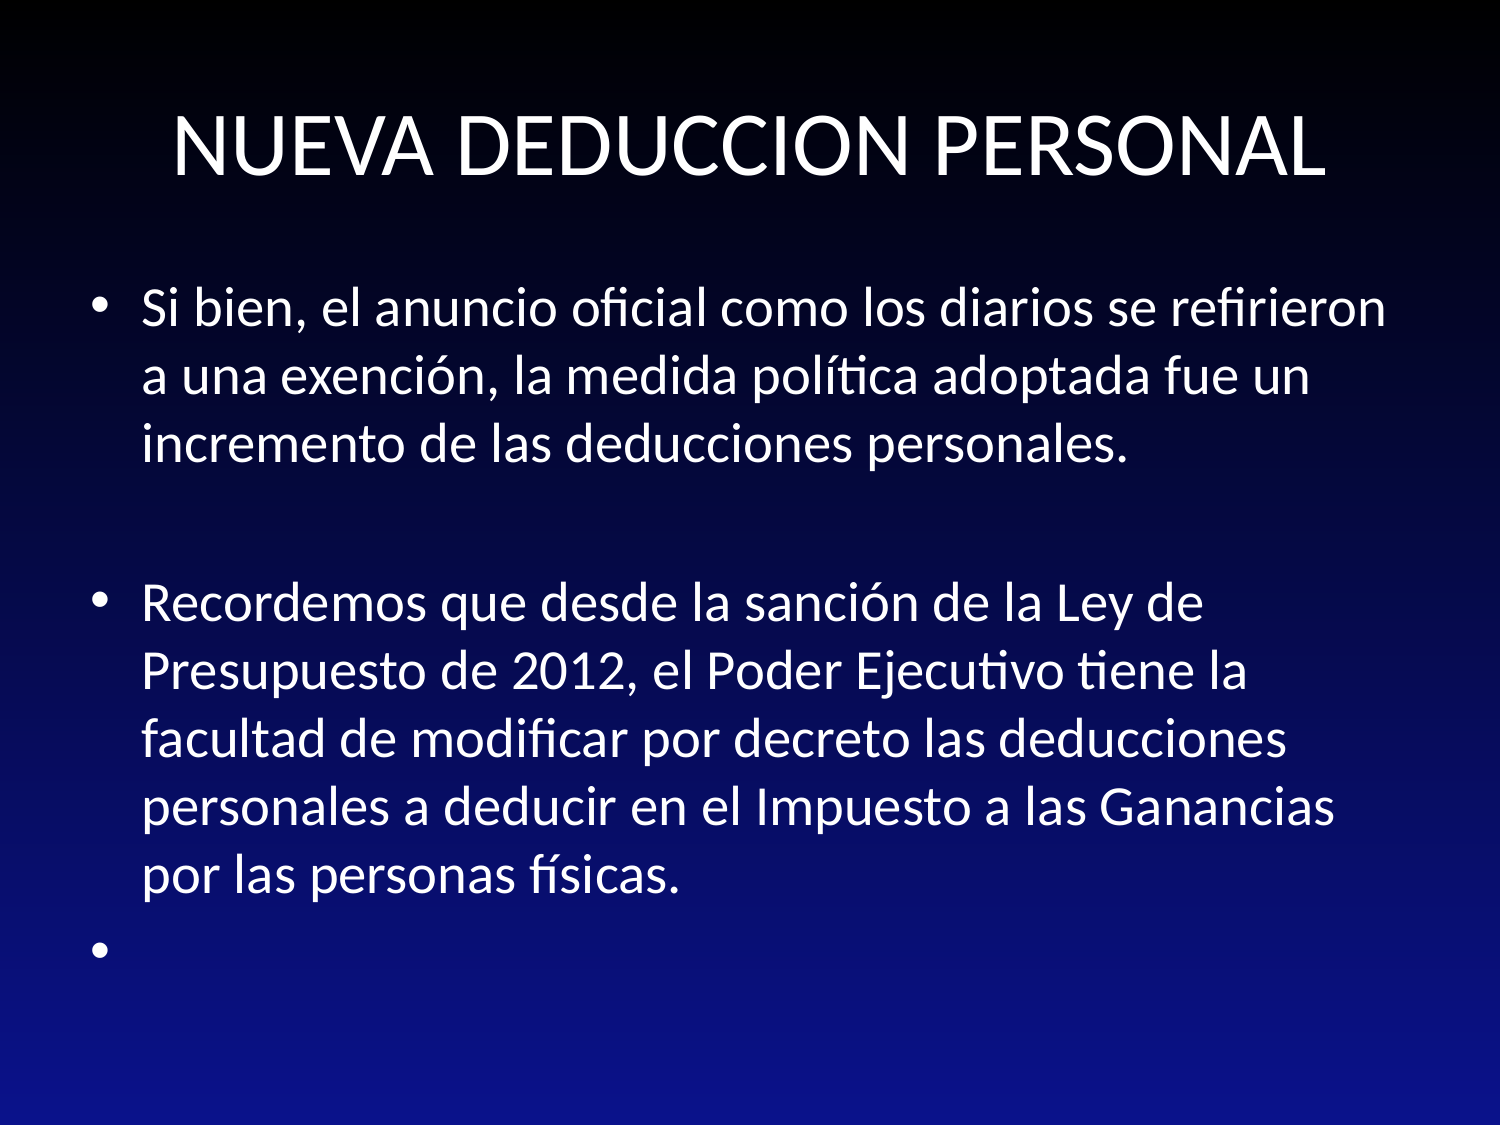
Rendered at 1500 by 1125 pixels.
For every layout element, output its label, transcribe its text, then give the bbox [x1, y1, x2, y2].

list Si bien, el anuncio oficial como los diarios se refirieron a una exención, la medida política adoptada fue un incremento de las deducciones personales. Recordemos que desde la sanción de la Ley de Presupuesto de 2012, el Poder Ejecutivo tiene la facultad de modificar por decreto las deducciones personales a deducir en el Impuesto a las Ganancias por las personas físicas. [74, 262, 1426, 1006]
title NUEVA DEDUCCION PERSONAL [74, 44, 1426, 233]
